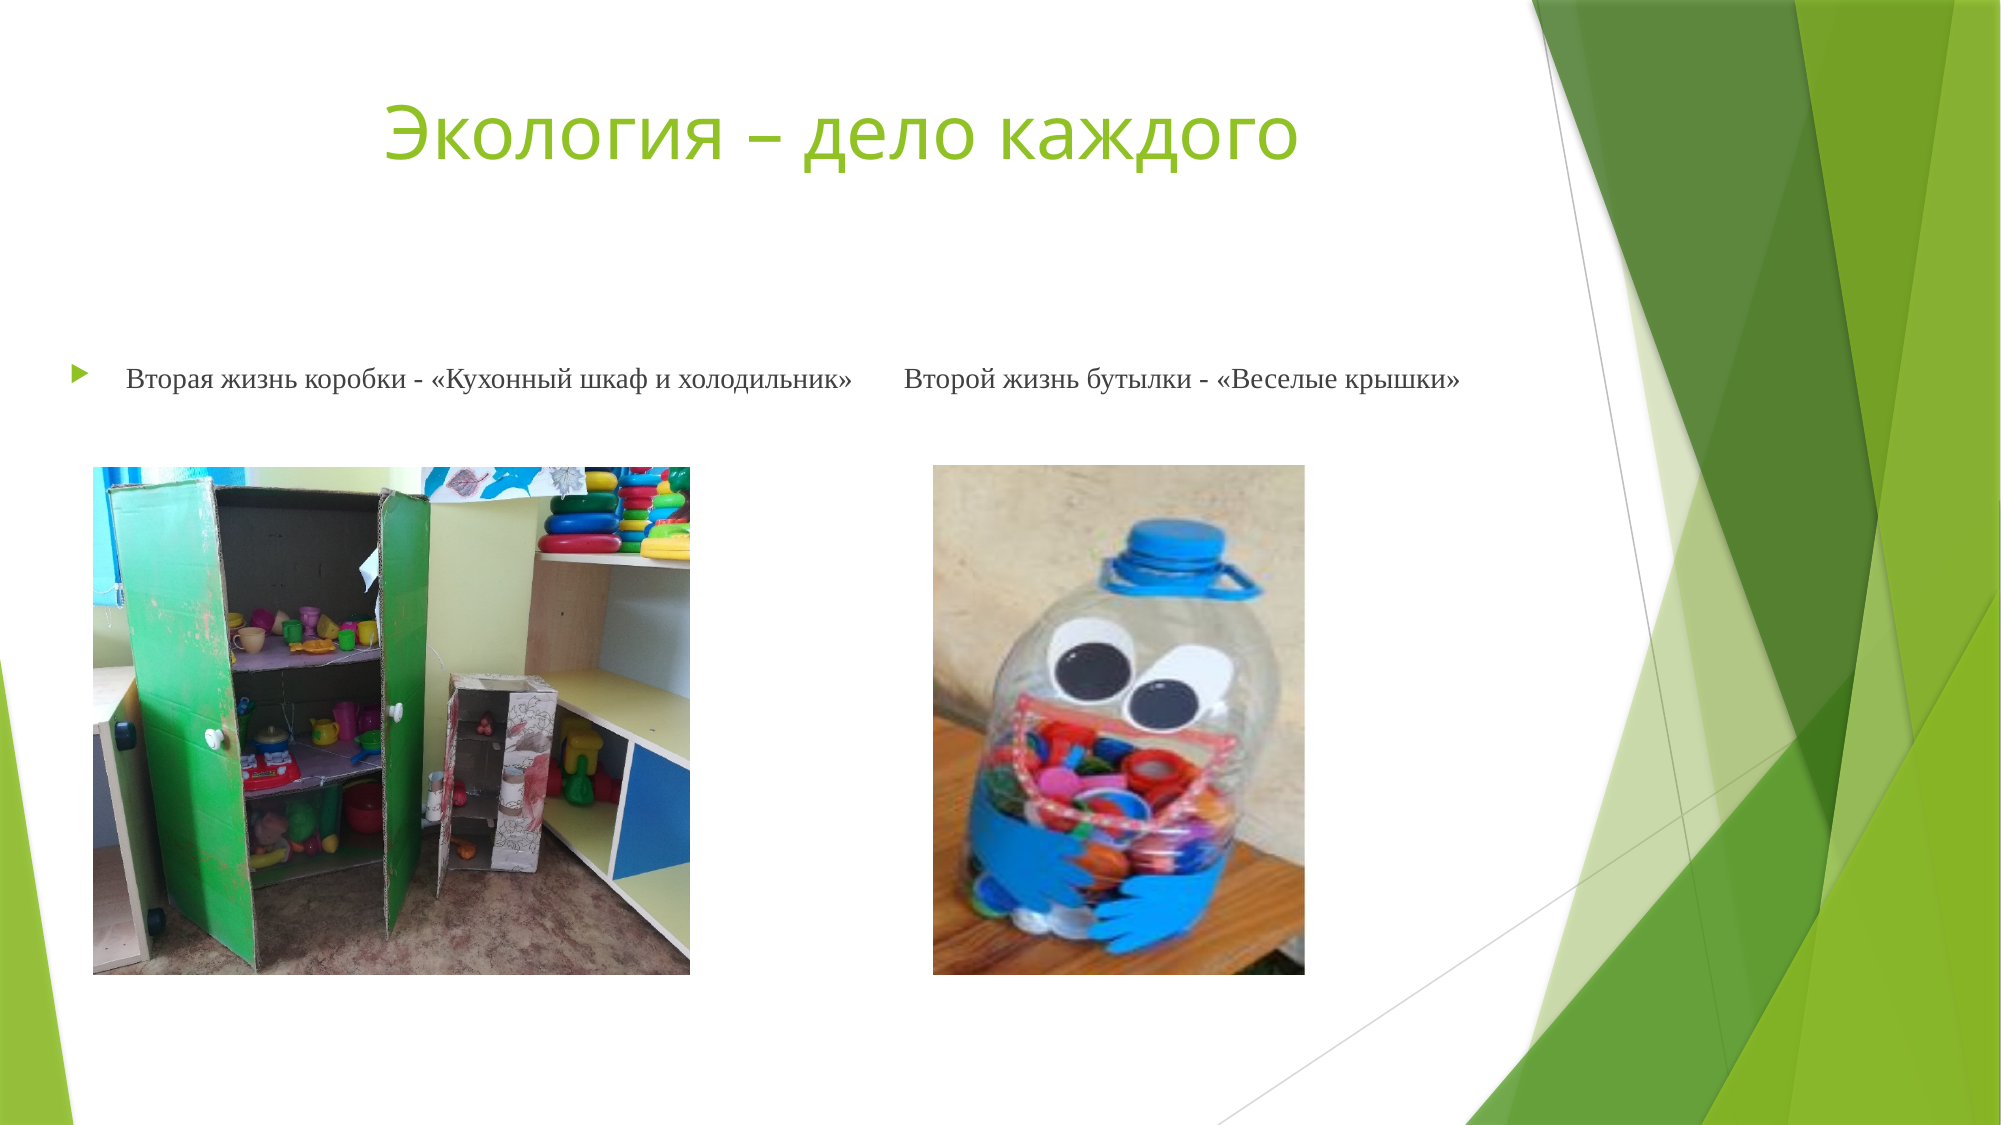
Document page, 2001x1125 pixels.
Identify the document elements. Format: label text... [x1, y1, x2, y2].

picture [93, 467, 691, 976]
list Вторая жизнь коробки - «Кухонный шкаф и холодильник» Второй жизнь бутылки - «Веселые крышки» [54, 351, 1522, 1050]
title Экология – дело каждого [369, 77, 1522, 294]
picture [932, 465, 1355, 976]
